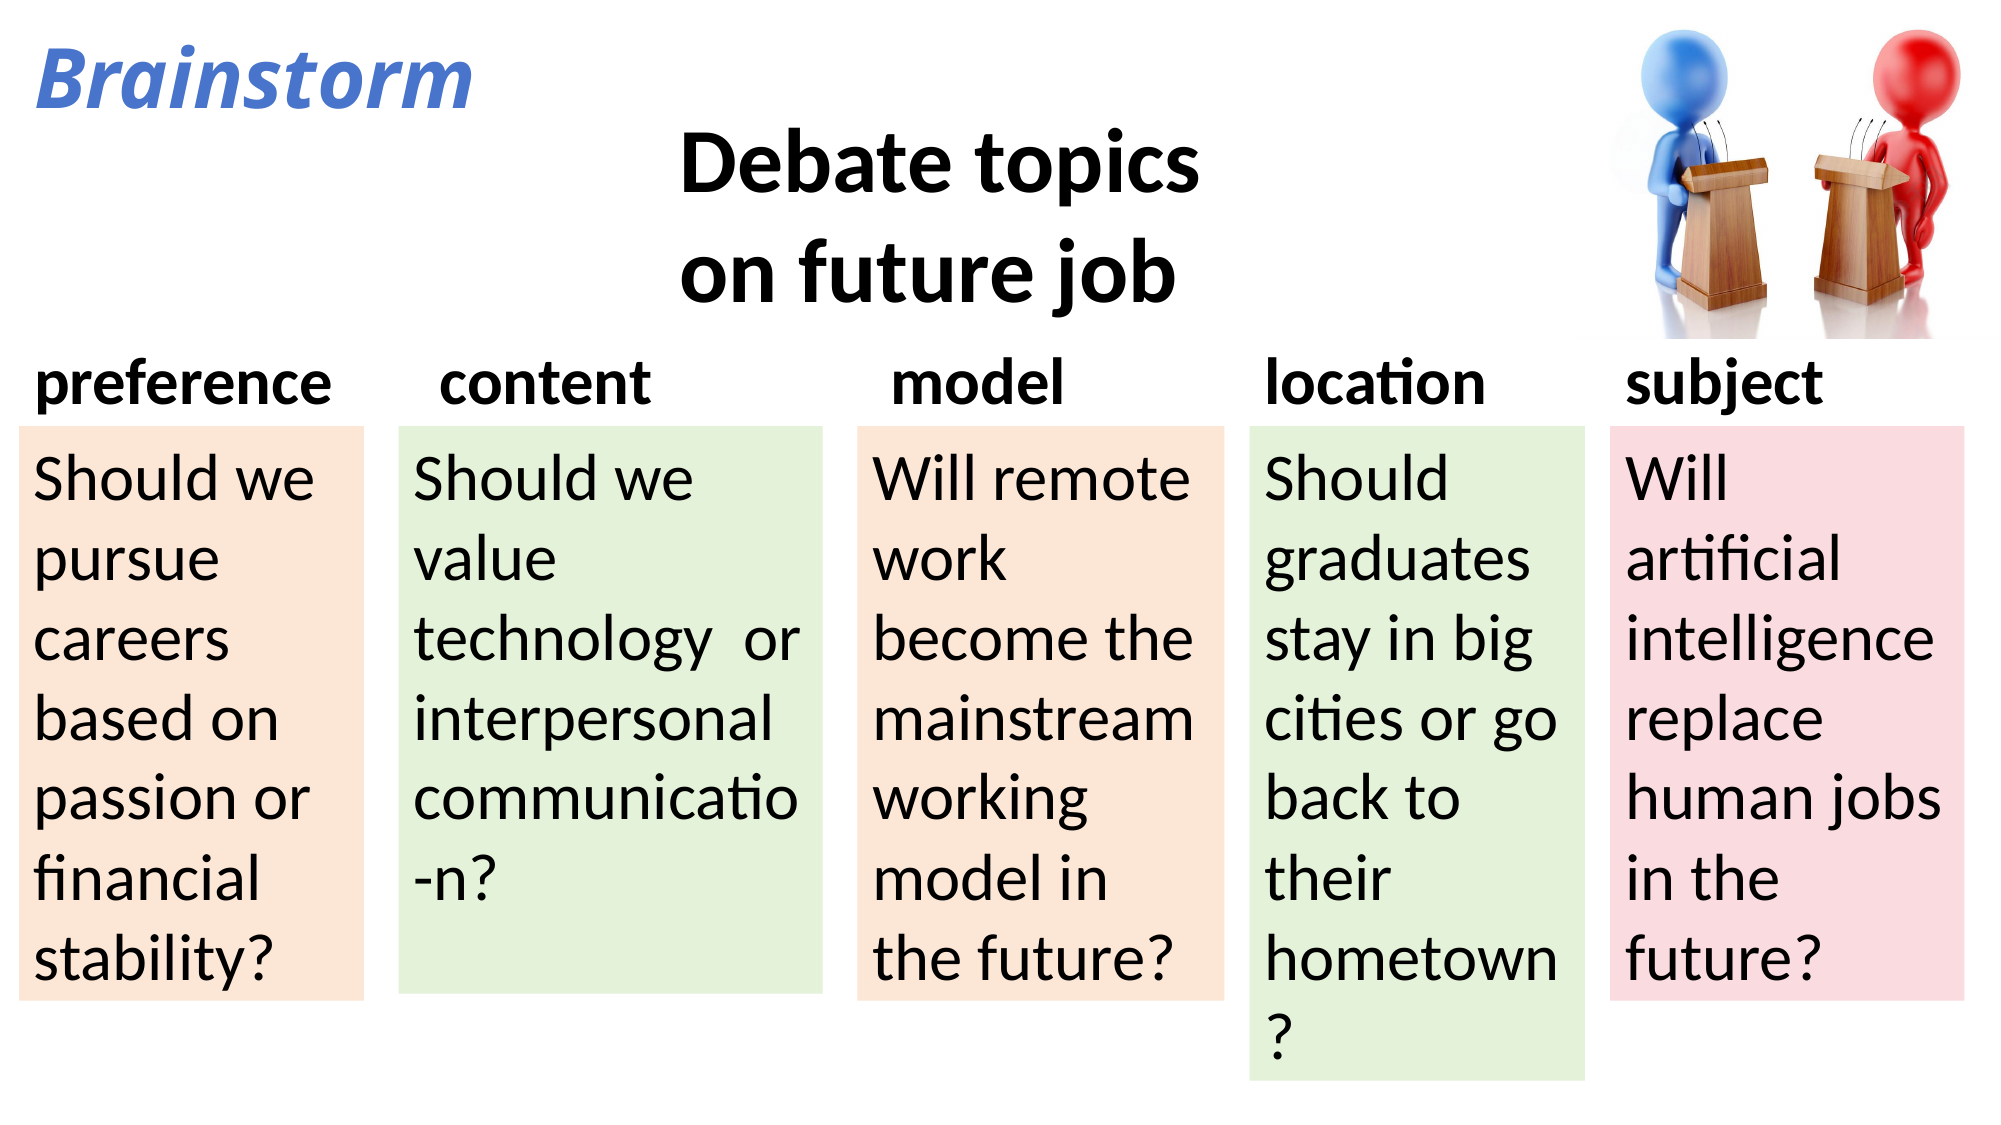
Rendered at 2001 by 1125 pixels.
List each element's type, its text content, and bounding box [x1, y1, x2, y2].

text_box subject [1610, 340, 2000, 426]
text_box location [1249, 330, 1610, 426]
text_box Will remote work become the mainstream working model in the future? [857, 426, 1225, 1001]
text_box Should graduates stay in big cities or go back to their hometown? [1249, 426, 1585, 1081]
text_box model [875, 330, 1249, 426]
text_box content [424, 330, 875, 426]
text_box preference [19, 330, 424, 426]
picture [1576, 0, 2000, 340]
text_box Should we pursue careers based on passion or financial stability? [19, 426, 364, 1001]
text_box Brainstorm [19, 18, 782, 133]
text_box Debate topics on future job [664, 93, 1332, 328]
text_box Should we value technology or interpersonal communicatio-n? [398, 426, 823, 994]
text_box Will artificial intelligence replace human jobs in the future? [1610, 426, 1965, 1001]
